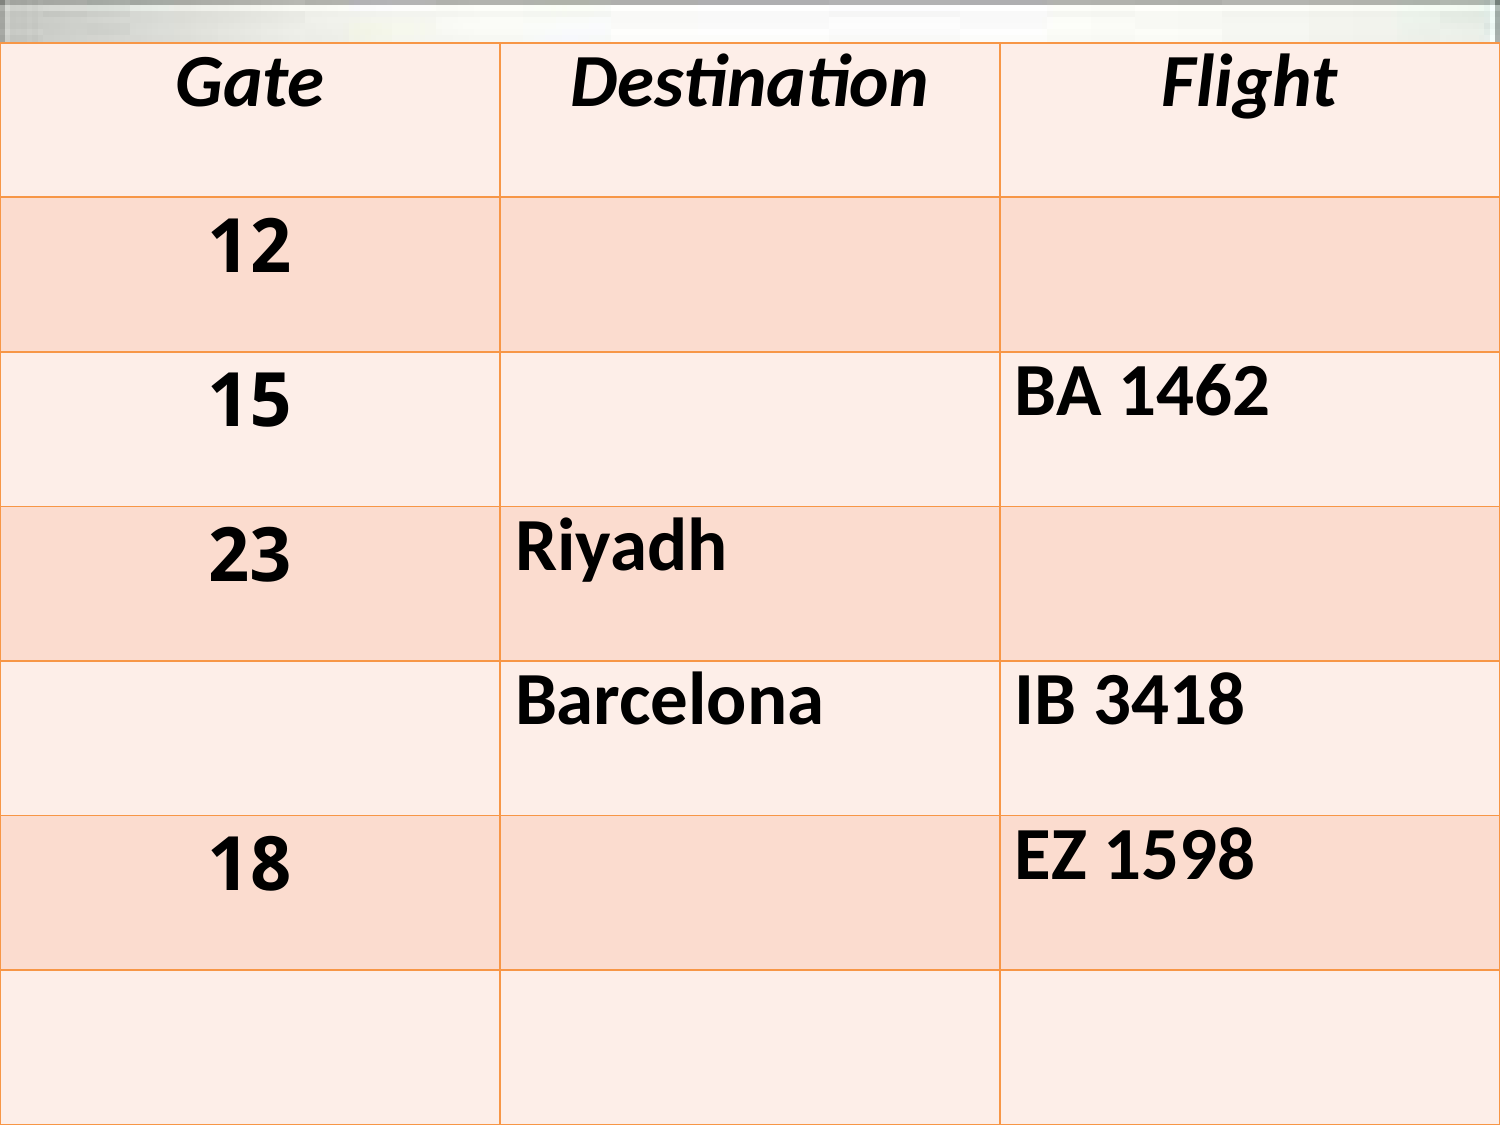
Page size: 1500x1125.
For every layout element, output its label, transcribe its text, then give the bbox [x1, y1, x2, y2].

table_cell 12 [1, 198, 499, 351]
table_cell 15 [1, 353, 499, 506]
table_cell 18 [1, 816, 499, 969]
table_header Gate [1, 44, 499, 196]
table_cell Riyadh [501, 507, 999, 660]
table_header Destination [501, 44, 999, 196]
table_cell [1001, 971, 1499, 1124]
table_cell 23 [1, 507, 499, 660]
table_cell [1001, 198, 1499, 351]
table_cell BA 1462 [1001, 353, 1499, 506]
table_cell [1, 662, 499, 815]
table_cell [501, 198, 999, 351]
table_cell EZ 1598 [1001, 816, 1499, 969]
table_cell Barcelona [501, 662, 999, 815]
table_header Flight [1001, 44, 1499, 196]
table_cell IB 3418 [1001, 662, 1499, 815]
picture [0, 0, 1500, 42]
table_cell [501, 353, 999, 506]
table_cell [501, 816, 999, 969]
table_cell [1001, 507, 1499, 660]
table_cell [501, 971, 999, 1124]
table_cell [1, 971, 499, 1124]
